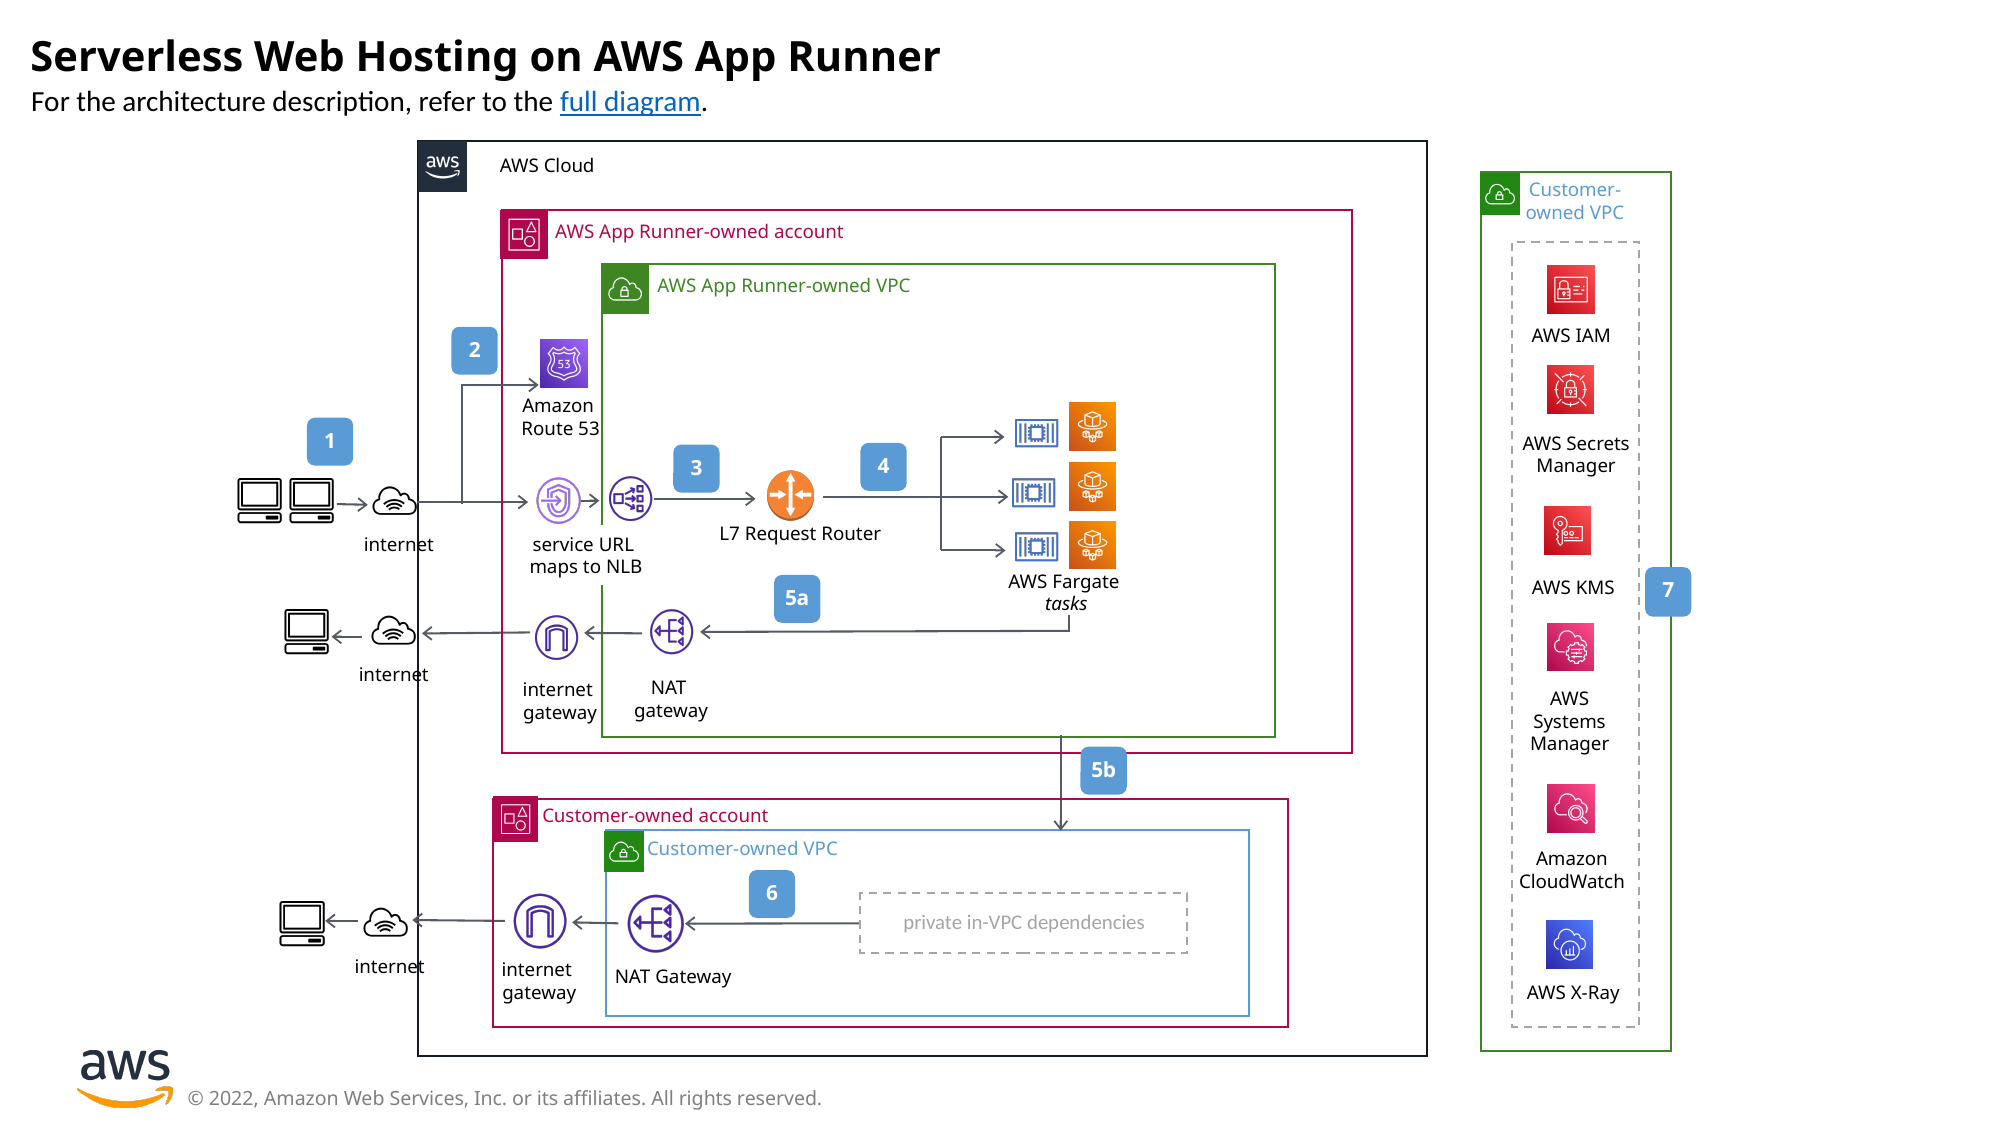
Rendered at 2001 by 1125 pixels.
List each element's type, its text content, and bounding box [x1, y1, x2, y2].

text_box Serverless Web Hosting on AWS App Runner [15, 22, 1045, 87]
picture [76, 1050, 173, 1108]
text_box © 2022, Amazon Web Services, Inc. or its affiliates. All rights reserved. [187, 1085, 850, 1110]
text_box For the architecture description, refer to the full diagram. [16, 75, 815, 125]
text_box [236, 141, 1692, 1057]
